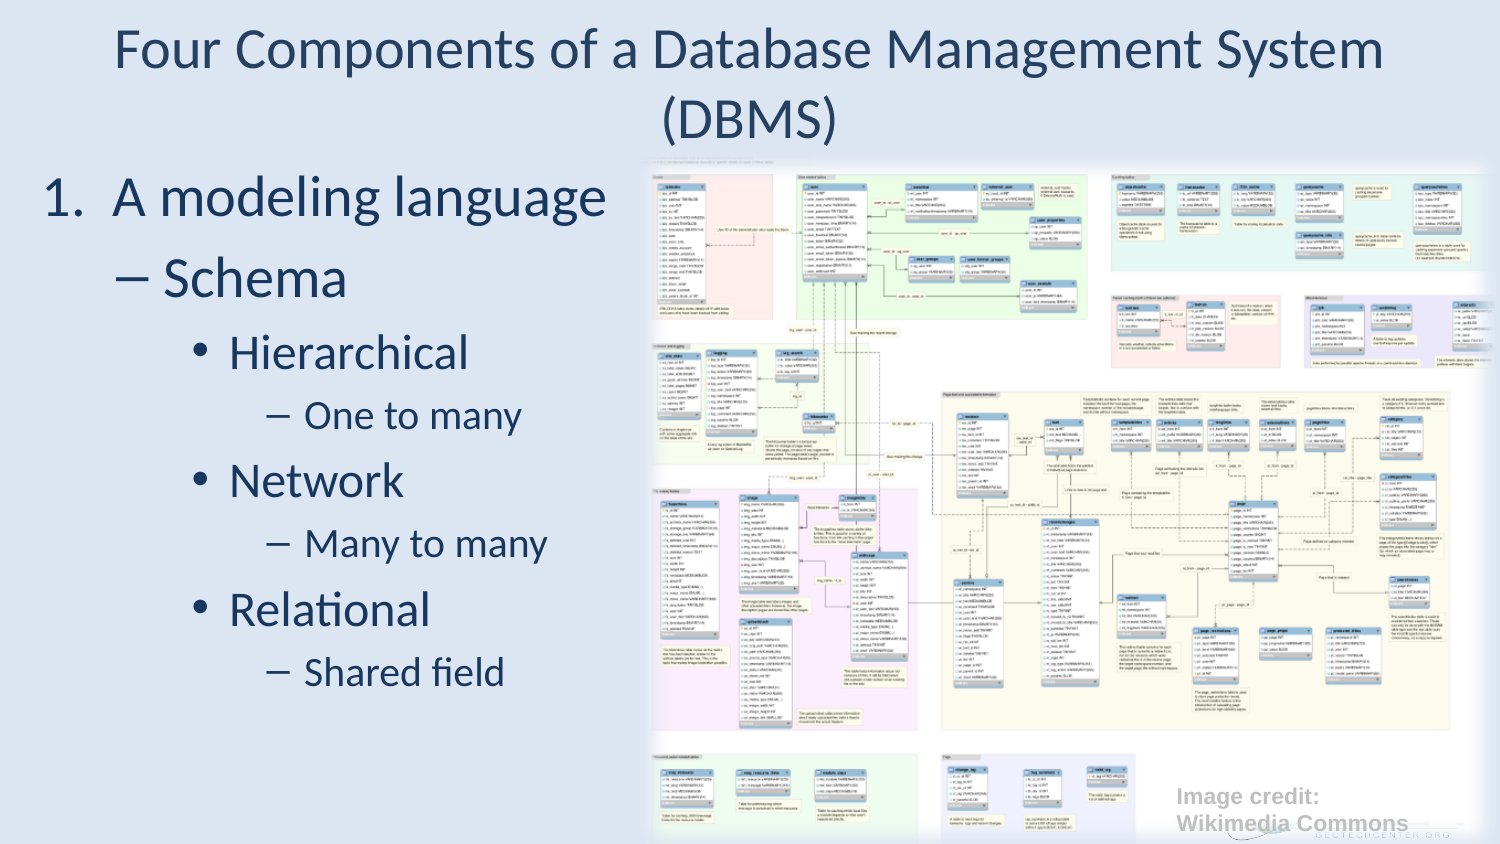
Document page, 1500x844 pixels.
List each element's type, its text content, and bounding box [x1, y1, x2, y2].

picture [635, 150, 1500, 844]
title Four Components of a Database Management System (DBMS) [75, 9, 1425, 150]
list 1. A modeling language Schema Hierarchical One to many Network Many to many Relational Shared field [26, 150, 633, 708]
